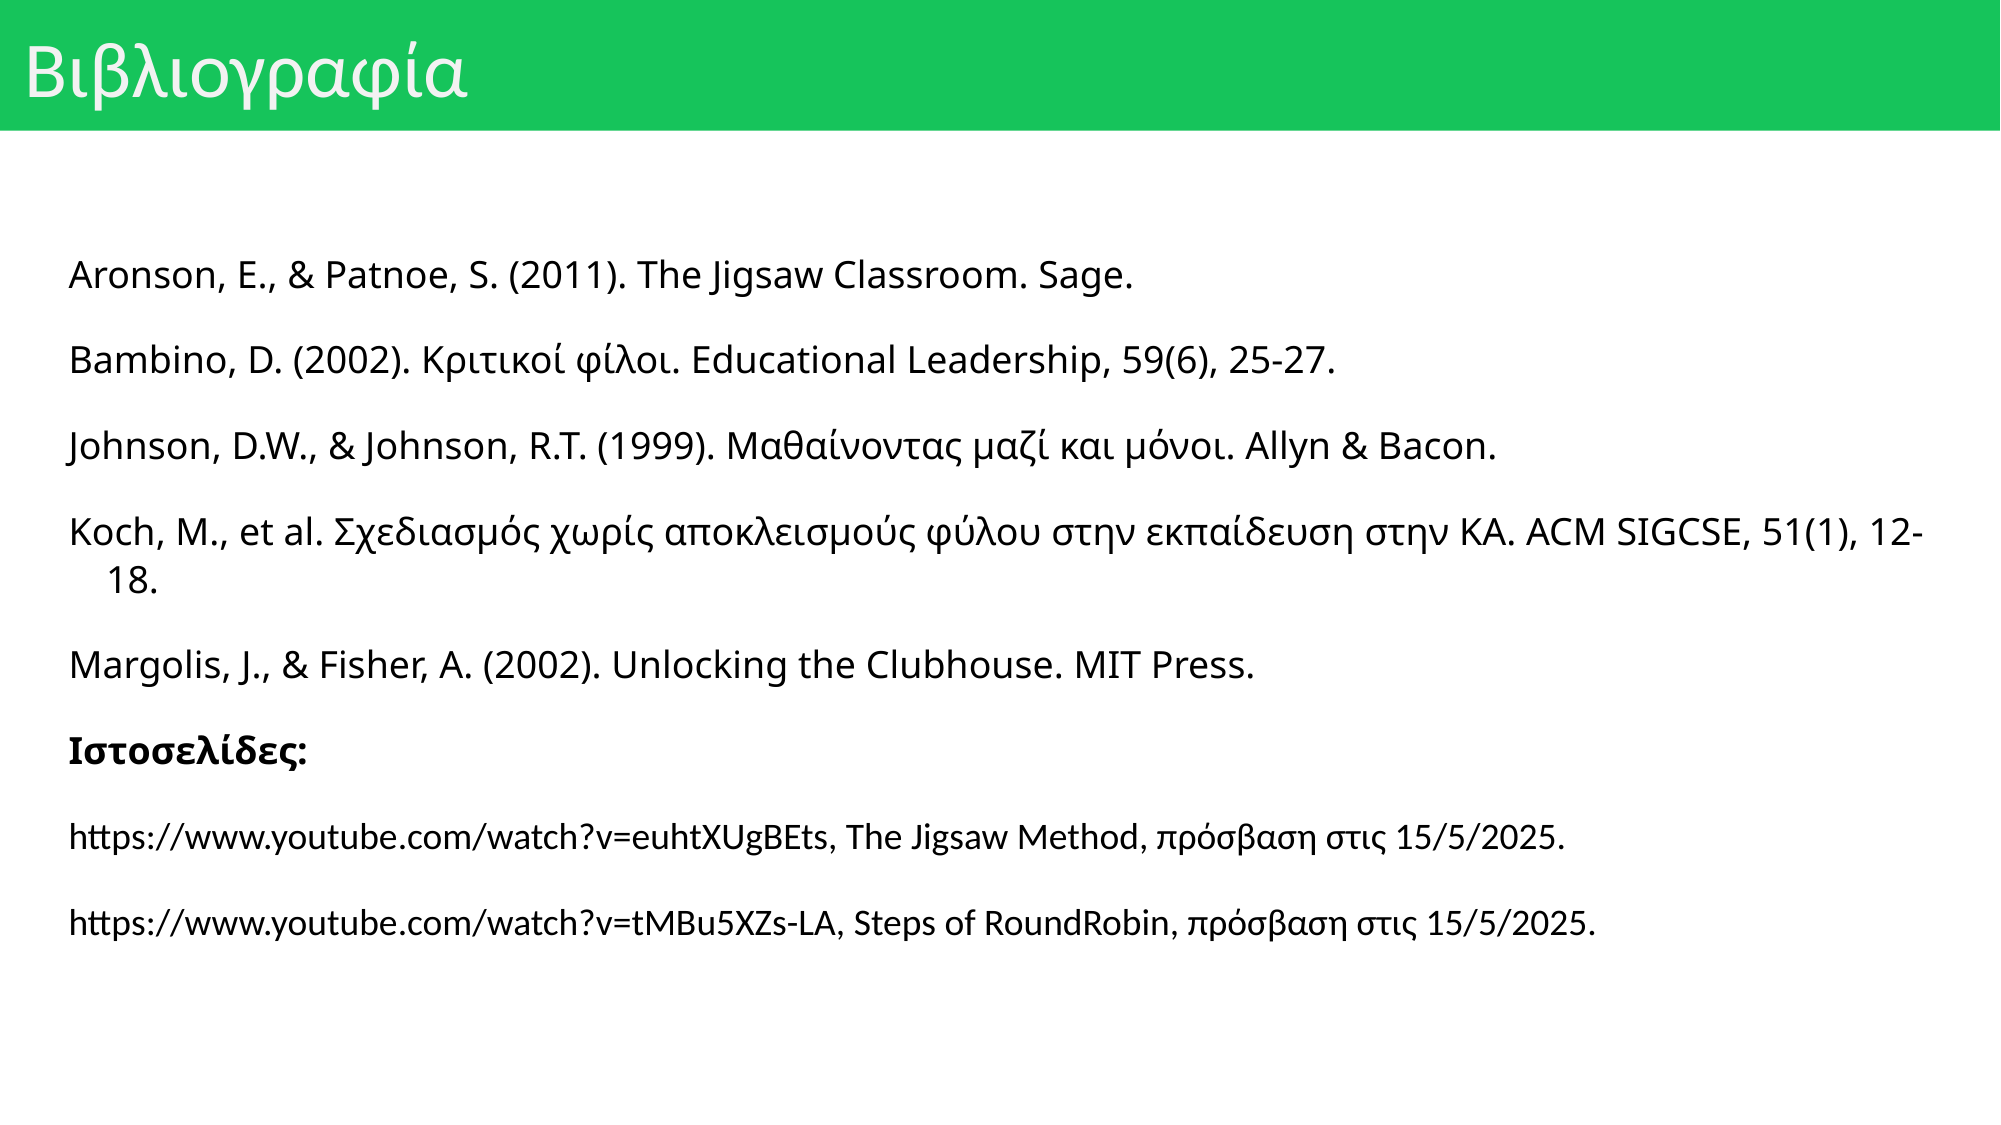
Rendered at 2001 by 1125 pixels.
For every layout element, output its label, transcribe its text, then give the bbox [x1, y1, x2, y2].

title Βιβλιογραφία [16, 13, 1976, 131]
list Aronson, E., & Patnoe, S. (2011). The Jigsaw Classroom. Sage. Bambino, D. (2002). Κριτικοί φίλοι. Educational Leadership, 59(6), 25-27. Johnson, D.W., & Johnson, R.T. (1999). Μαθαίνοντας μαζί και μόνοι. Allyn & Bacon. Koch, M., et al. Σχεδιασμός χωρίς αποκλεισμούς φύλου στην εκπαίδευση στην ΚΑ. ACM SIGCSE, 51(1), 12-18. Margolis, J., & Fisher, A. (2002). Unlocking the Clubhouse. MIT Press. Ιστοσελίδες: https://www.youtube.com/watch?v=euhtXUgBEts, The Jigsaw Method, πρόσβαση στις 15/5/2025. https://www.youtube.com/watch?v=tMBu5XZs-LA, Steps of RoundRobin, πρόσβαση στις 15/5/2025. [16, 239, 1976, 1108]
